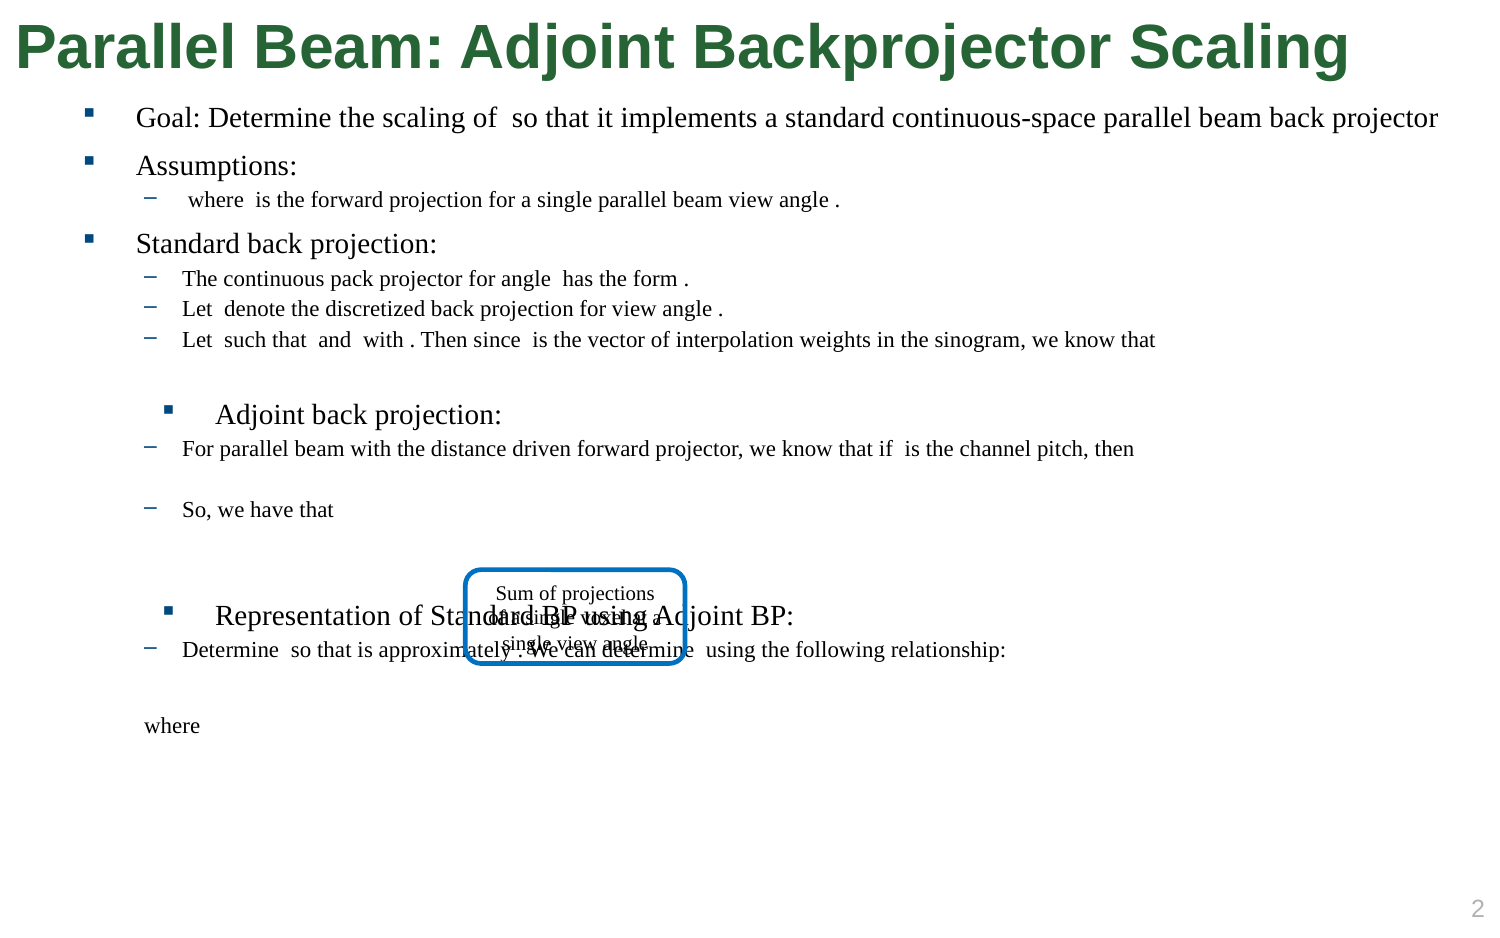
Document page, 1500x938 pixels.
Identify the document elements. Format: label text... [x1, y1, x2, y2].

slide_number 1 [1393, 877, 1500, 938]
title Parallel Beam: Adjoint Backprojector Scaling [0, 0, 1500, 94]
text_box Sum of projections of a single voxel at a single view angle [465, 569, 685, 664]
